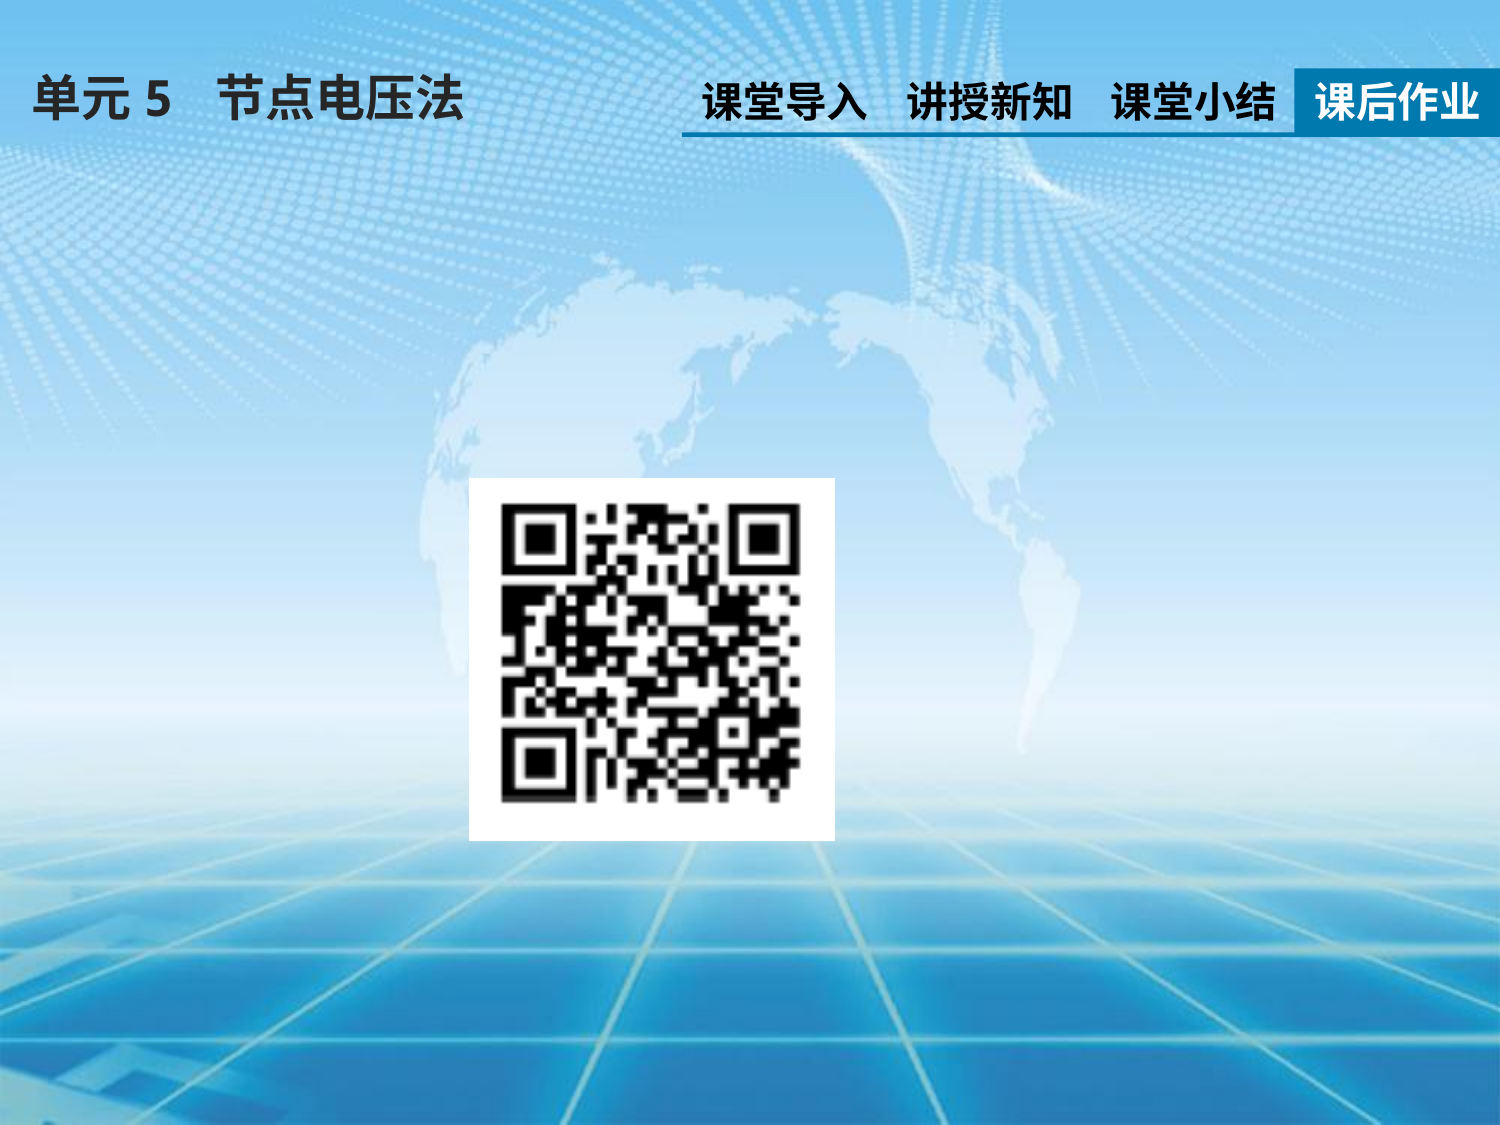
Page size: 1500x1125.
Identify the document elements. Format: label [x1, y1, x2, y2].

text_box [16, 59, 1500, 135]
picture [0, 0, 1500, 1125]
